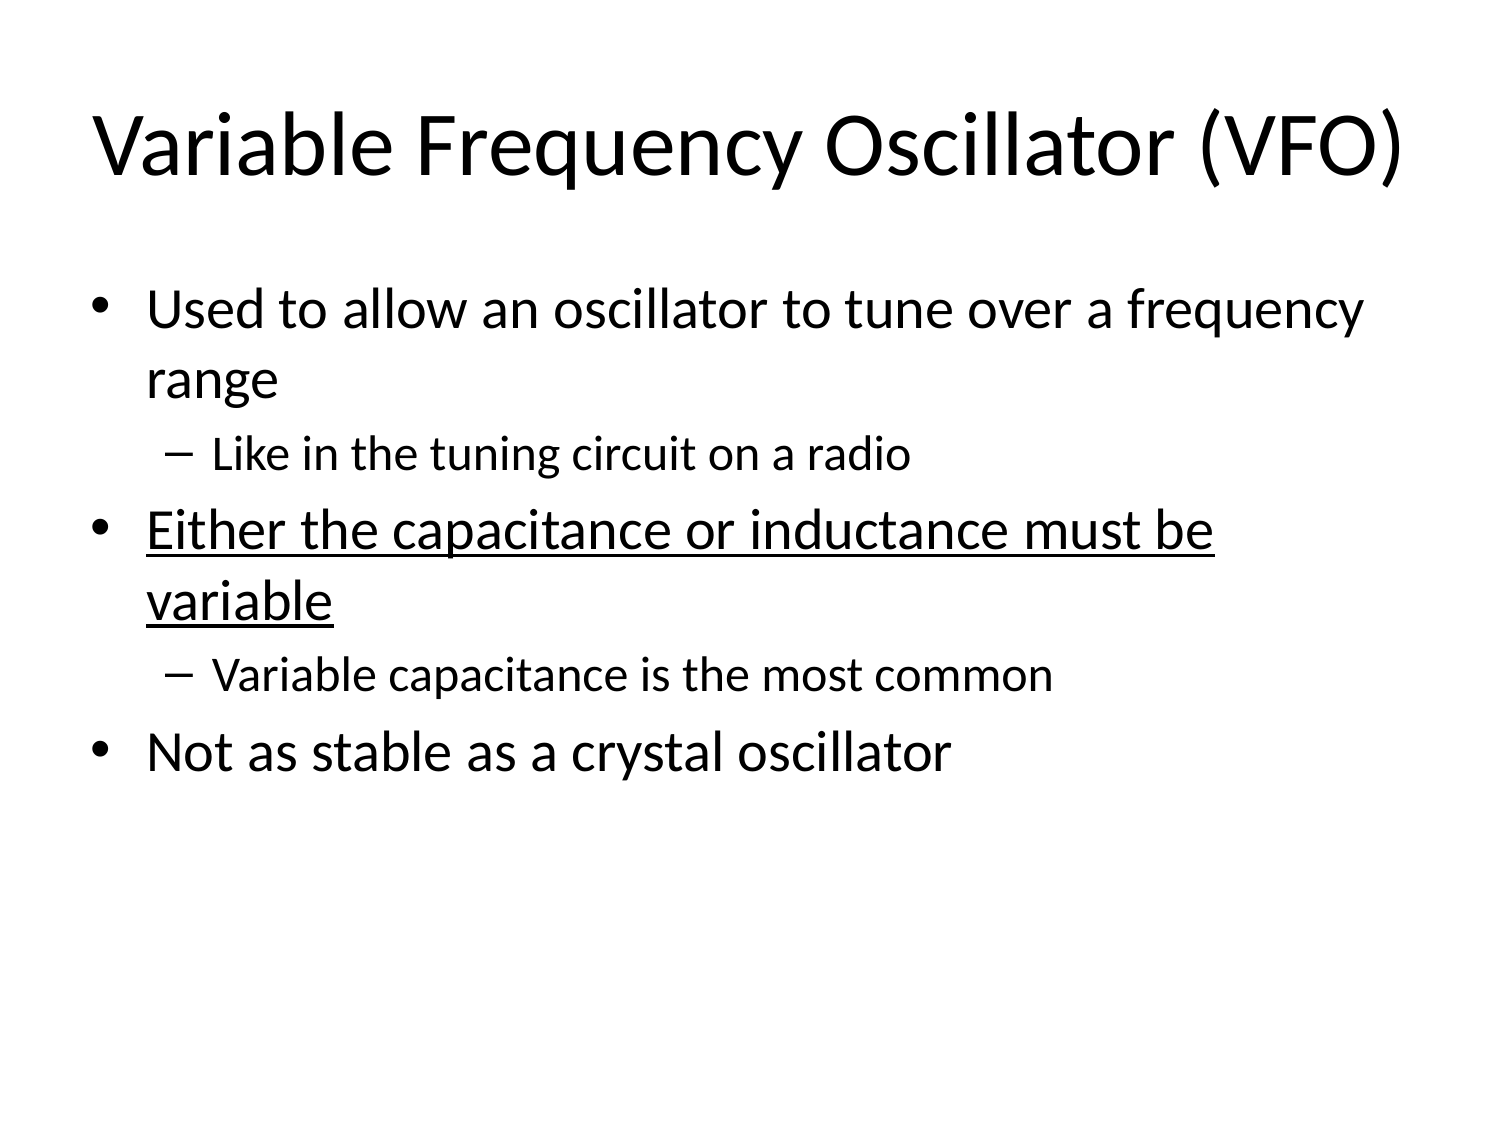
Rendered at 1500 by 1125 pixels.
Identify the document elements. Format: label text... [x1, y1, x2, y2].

title Variable Frequency Oscillator (VFO) [75, 45, 1425, 233]
list Used to allow an oscillator to tune over a frequency range Like in the tuning circuit on a radio Either the capacitance or inductance must be variable Variable capacitance is the most common Not as stable as a crystal oscillator [75, 262, 1425, 1005]
